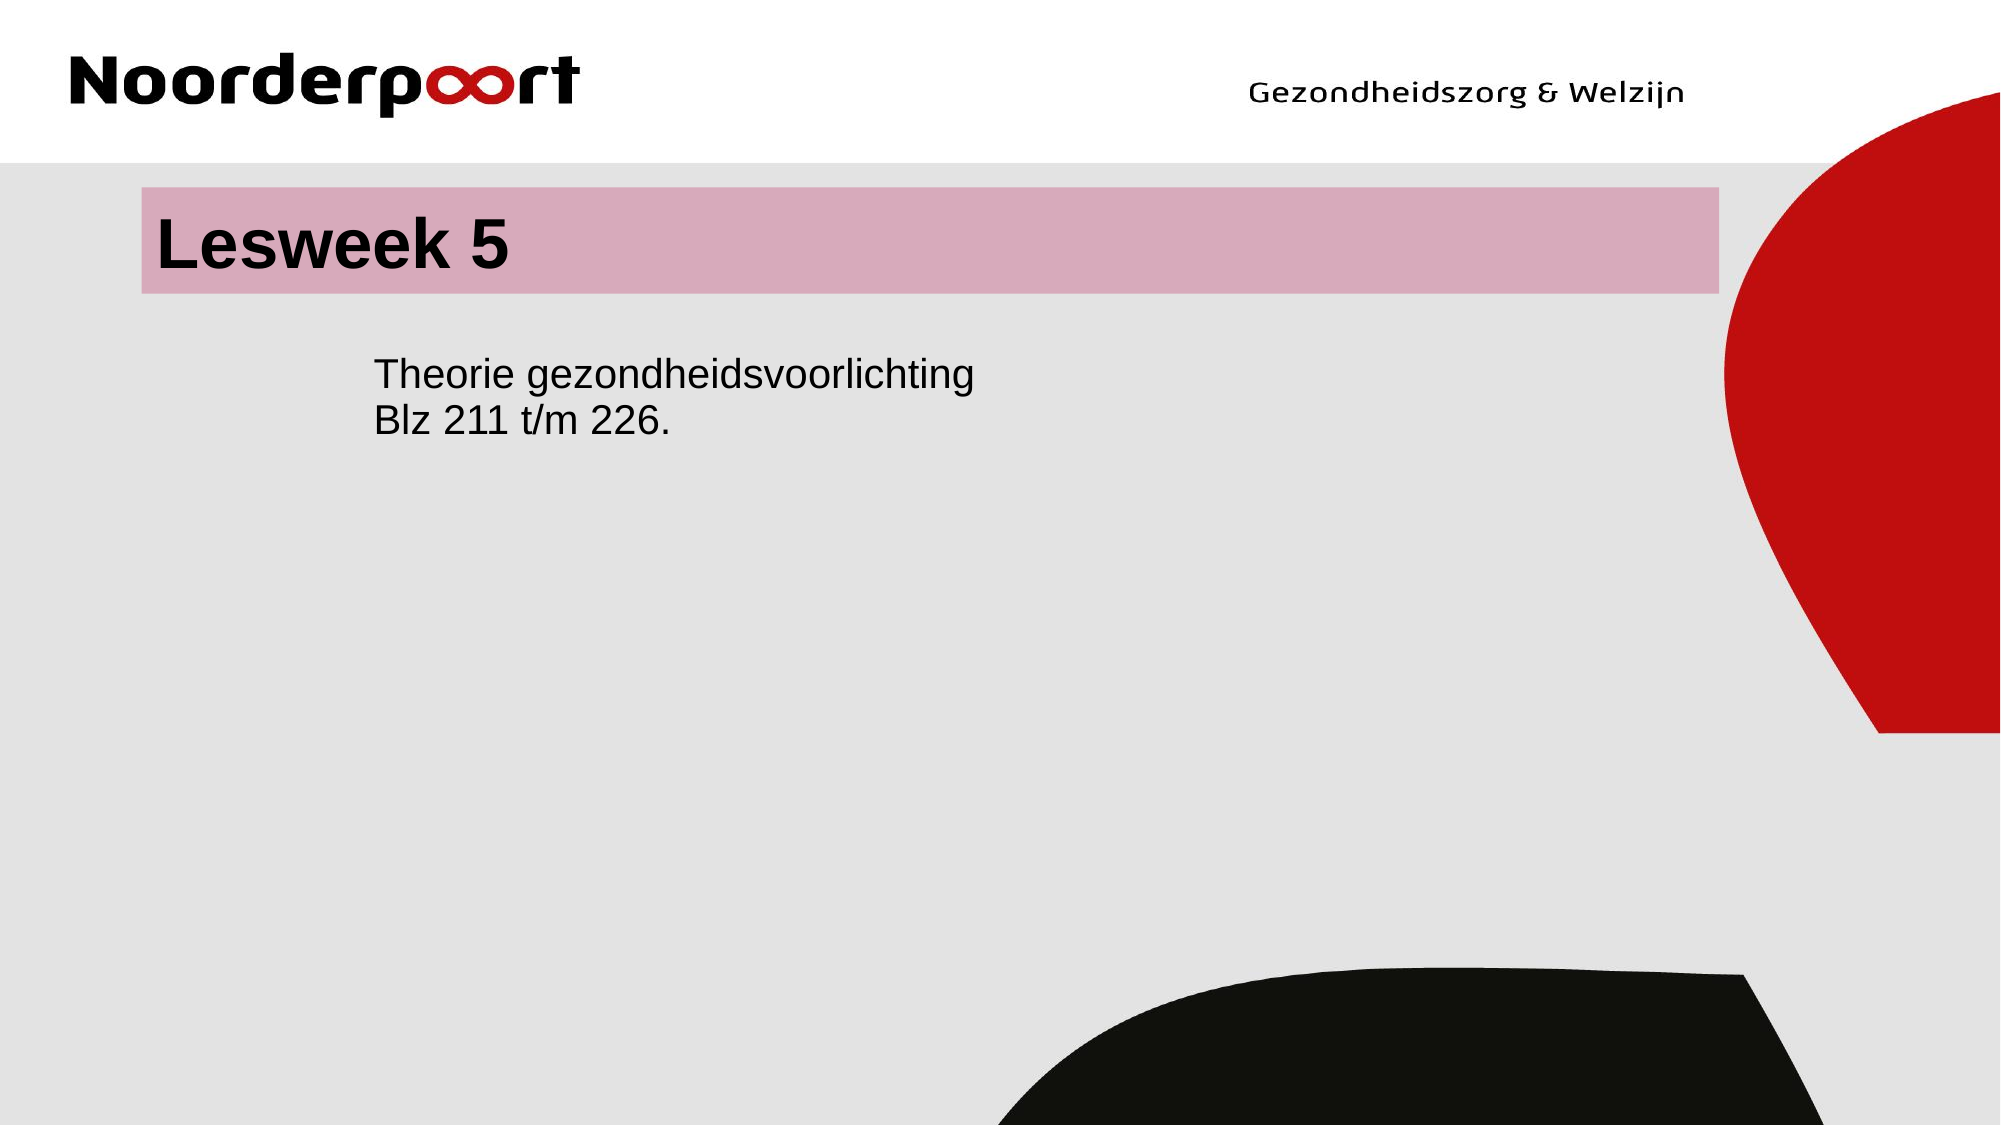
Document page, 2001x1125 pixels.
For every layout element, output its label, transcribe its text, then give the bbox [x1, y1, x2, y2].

picture [0, 0, 2001, 1125]
list Theorie gezondheidsvoorlichting Blz 211 t/m 226. [358, 343, 1542, 1035]
title Lesweek 5 [141, 187, 1720, 294]
